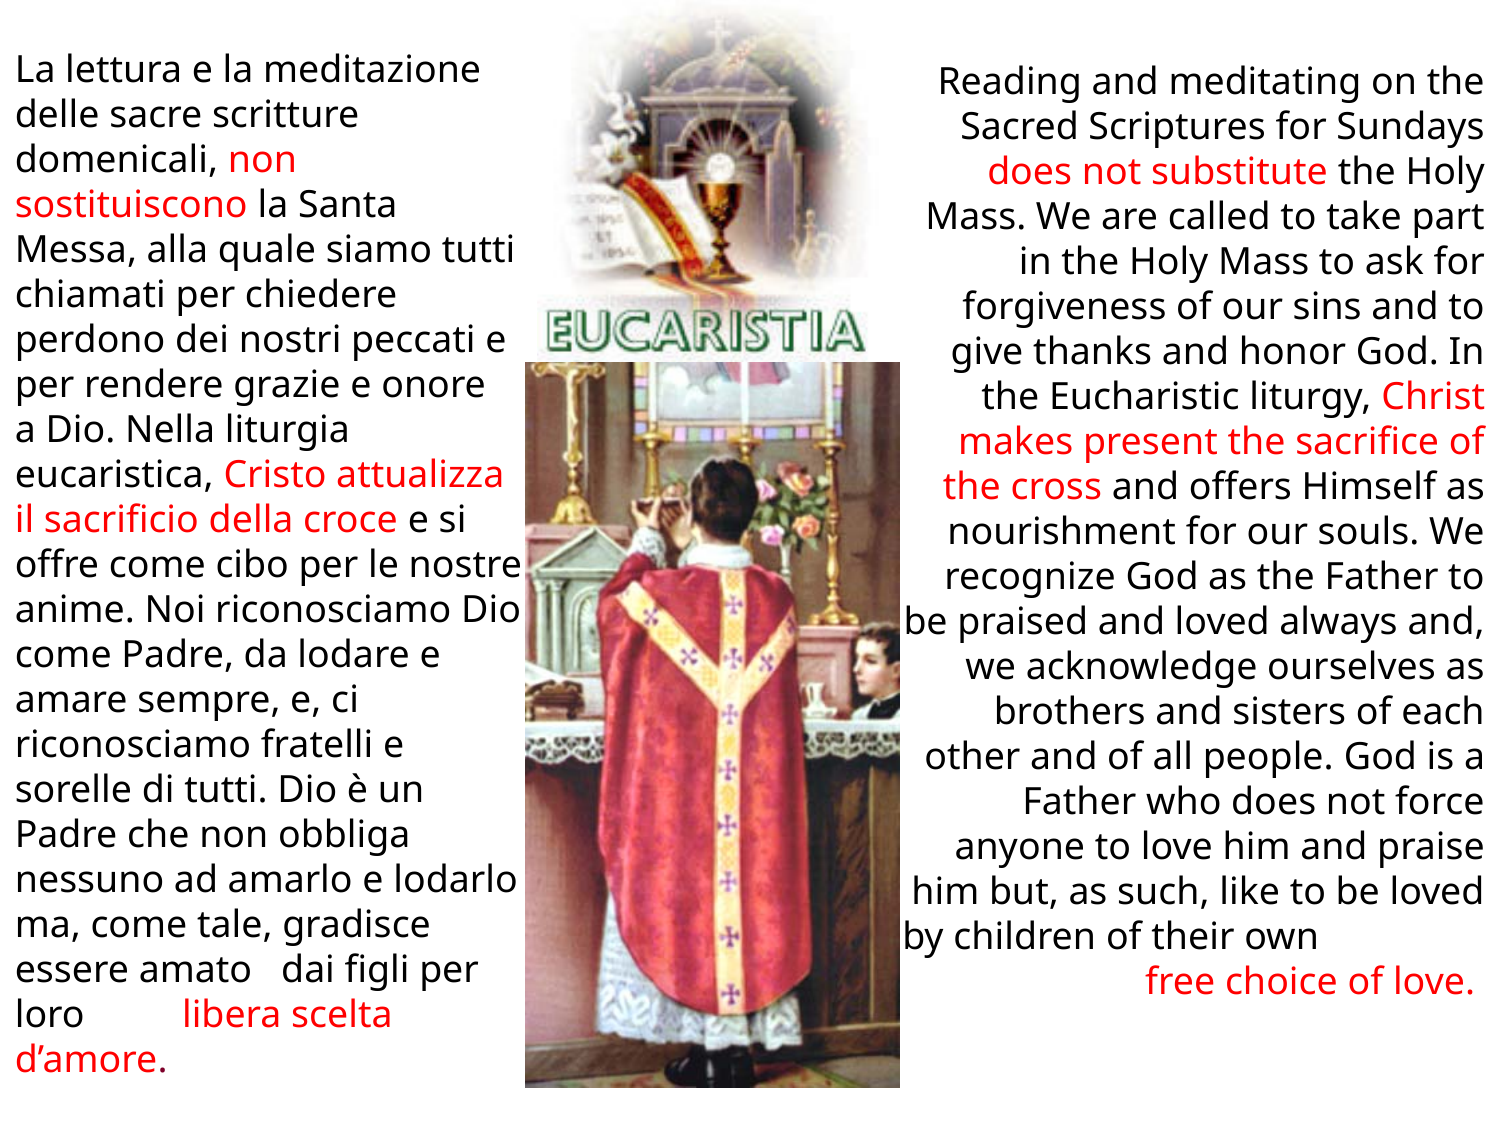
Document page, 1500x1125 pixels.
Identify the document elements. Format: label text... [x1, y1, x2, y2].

text_box La lettura e la meditazione delle sacre scritture domenicali, non sostituiscono la Santa Messa, alla quale siamo tutti chiamati per chiedere perdono dei nostri peccati e per rendere grazie e onore a Dio. Nella liturgia eucaristica, Cristo attualizza il sacrificio della croce e si offre come cibo per le nostre anime. Noi riconosciamo Dio come Padre, da lodare e amare sempre, e, ci riconosciamo fratelli e sorelle di tutti. Dio è un Padre che non obbliga nessuno ad amarlo e lodarlo ma, come tale, gradisce essere amato dai figli per loro libera scelta d’amore. [0, 37, 537, 1088]
text_box Reading and meditating on the Sacred Scriptures for Sundays does not substitute the Holy Mass. We are called to take part in the Holy Mass to ask for forgiveness of our sins and to give thanks and honor God. In the Eucharistic liturgy, Christ makes present the sacrifice of the cross and offers Himself as nourishment for our souls. We recognize God as the Father to be praised and loved always and, we acknowledge ourselves as brothers and sisters of each other and of all people. God is a Father who does not force anyone to love him and praise him but, as such, like to be loved by children of their own free choice of love. [887, 49, 1500, 1010]
picture [524, 0, 900, 1088]
